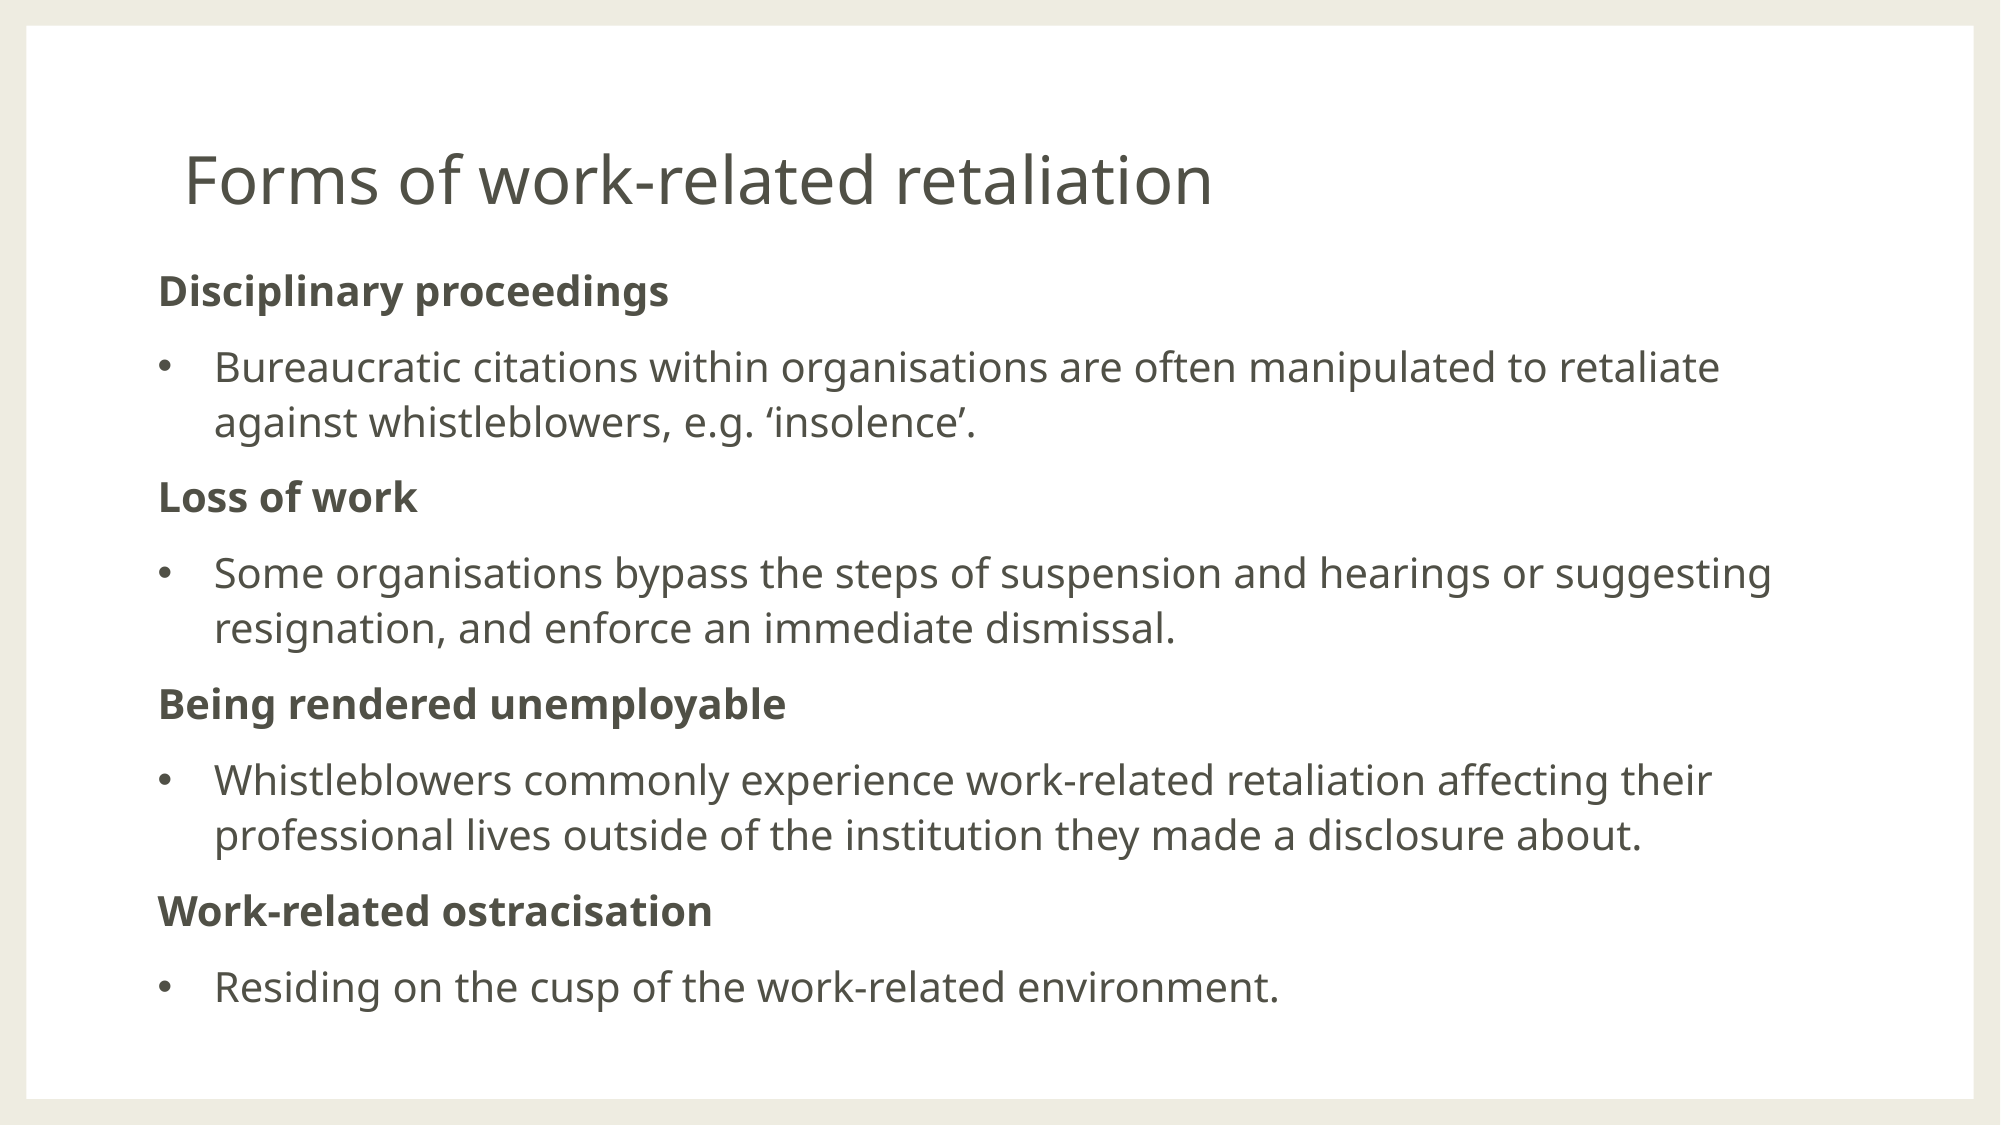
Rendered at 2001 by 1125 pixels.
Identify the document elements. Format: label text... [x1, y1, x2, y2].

title Forms of work-related retaliation [168, 96, 1832, 225]
list Disciplinary proceedings Bureaucratic citations within organisations are often manipulated to retaliate against whistleblowers, e.g. ‘insolence’. Loss of work Some organisations bypass the steps of suspension and hearings or suggesting resignation, and enforce an immediate dismissal. Being rendered unemployable Whistleblowers commonly experience work-related retaliation affecting their professional lives outside of the institution they made a disclosure about. Work-related ostracisation Residing on the cusp of the work-related environment. [142, 251, 1850, 1044]
